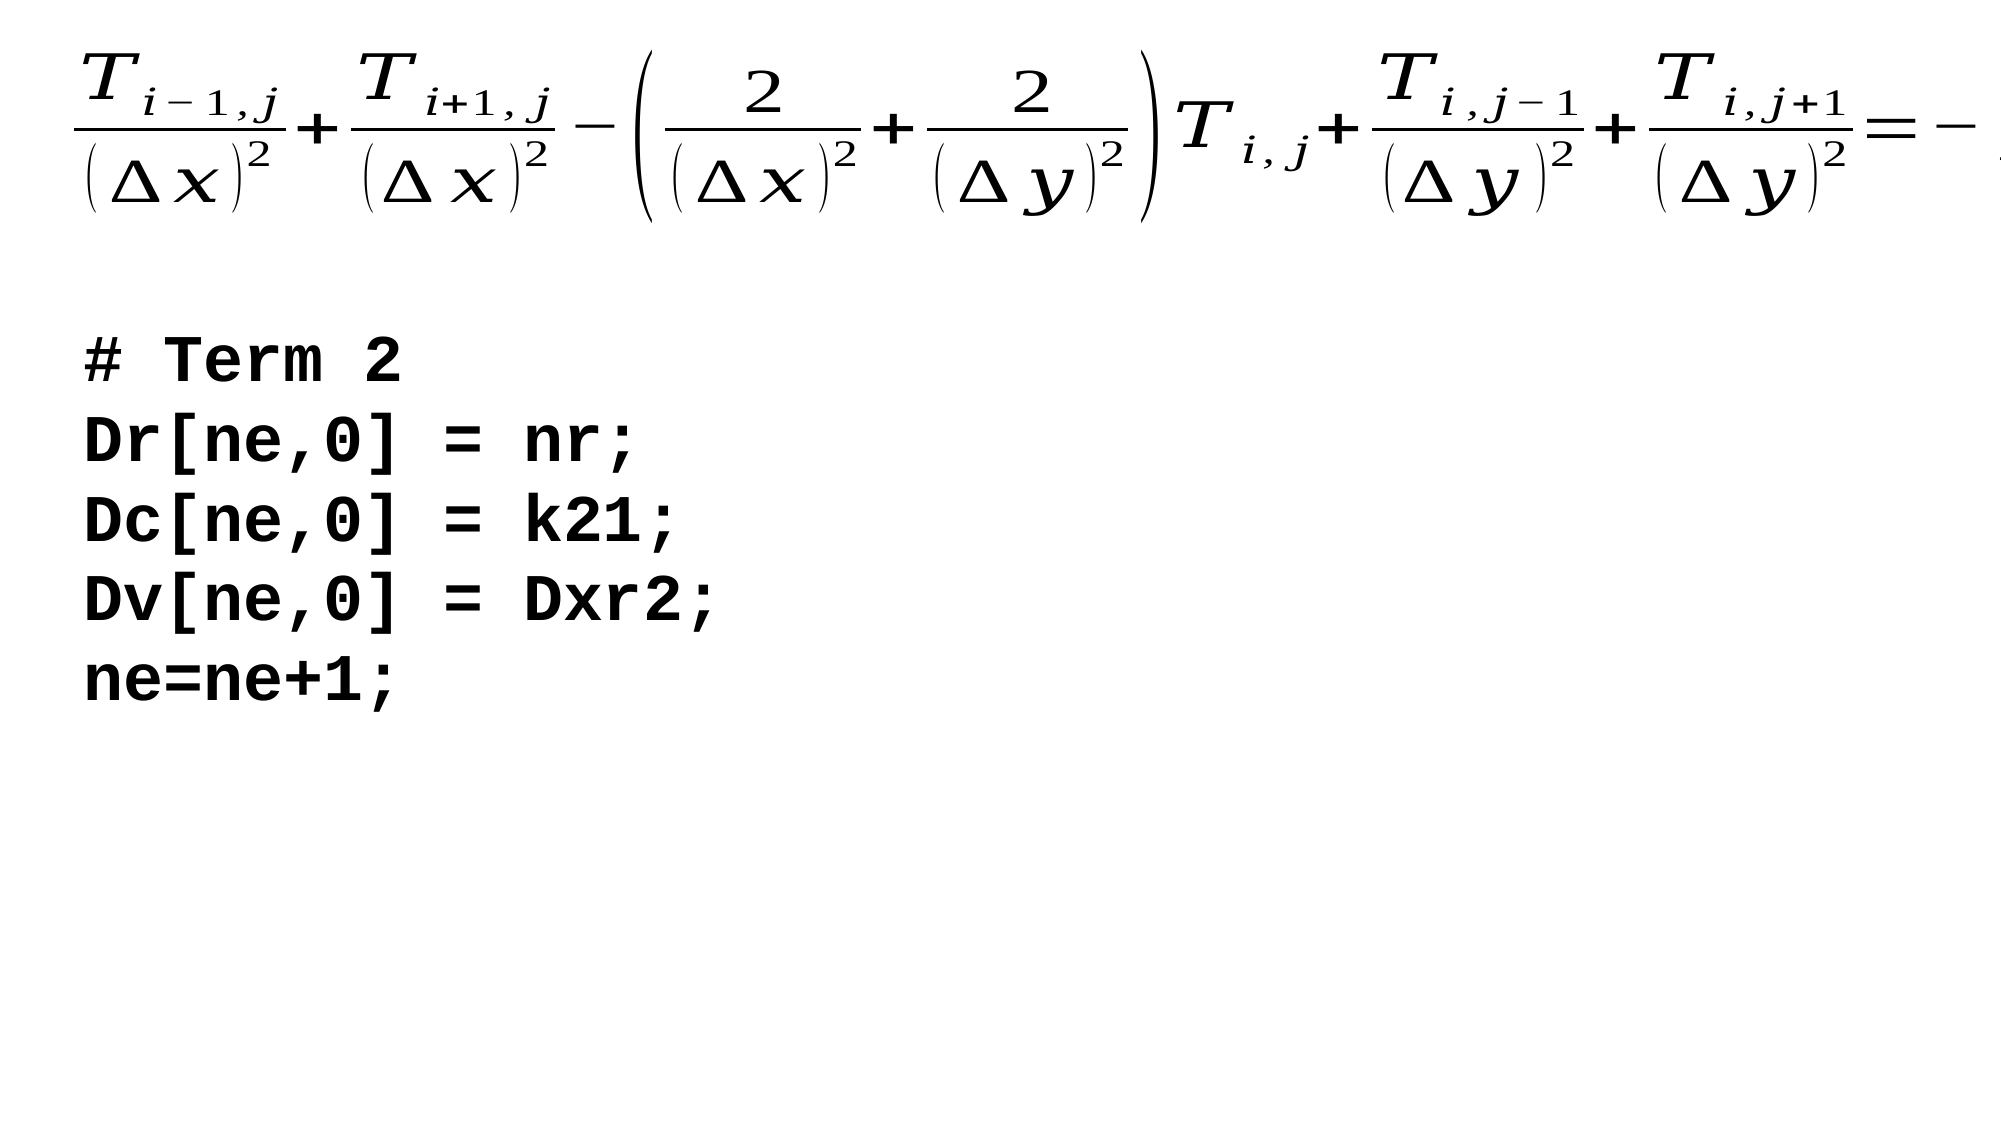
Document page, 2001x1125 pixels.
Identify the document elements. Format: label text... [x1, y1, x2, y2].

text_box # Term 2 Dr[ne,0] = nr; Dc[ne,0] = k21; Dv[ne,0] = Dxr2; ne=ne+1; [68, 306, 1906, 722]
